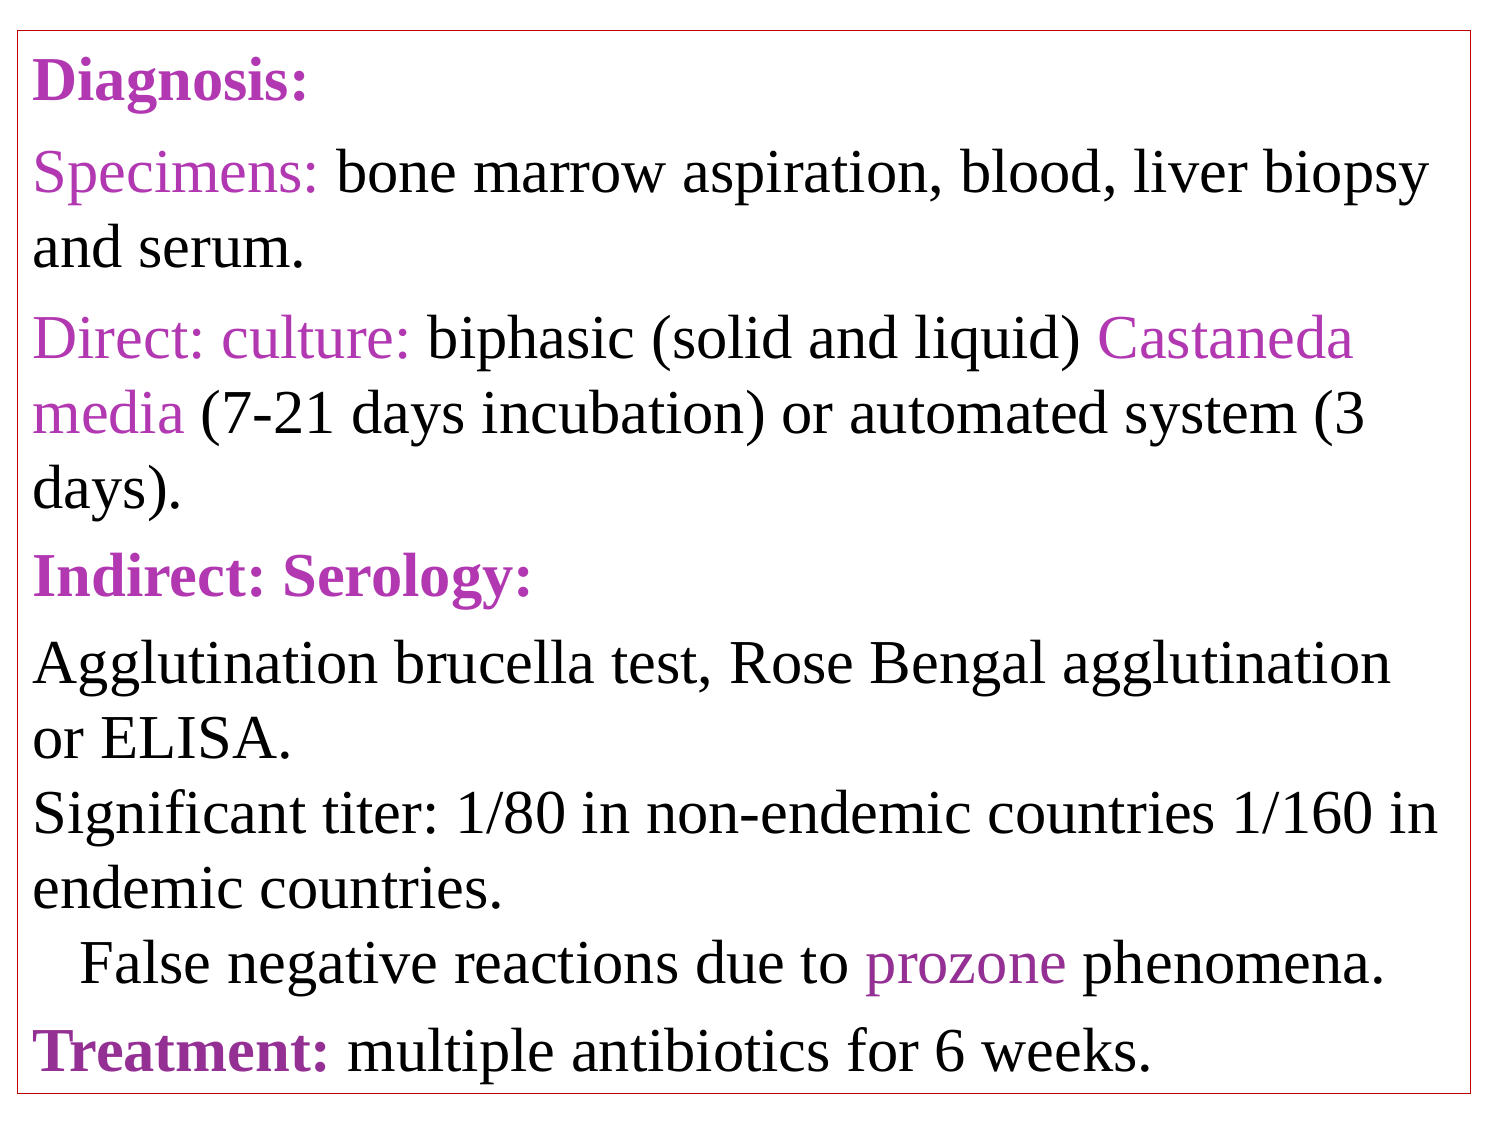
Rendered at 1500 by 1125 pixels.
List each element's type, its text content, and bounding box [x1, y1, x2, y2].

subtitle Diagnosis: Specimens: bone marrow aspiration, blood, liver biopsy and serum. Direct: culture: biphasic (solid and liquid) Castaneda media (7-21 days incubation) or automated system (3 days). Indirect: Serology: Agglutination brucella test, Rose Bengal agglutination or ELISA. Significant titer: 1/80 in non-endemic countries 1/160 in endemic countries. False negative reactions due to prozone phenomena. Treatment: multiple antibiotics for 6 weeks. [17, 30, 1471, 1094]
